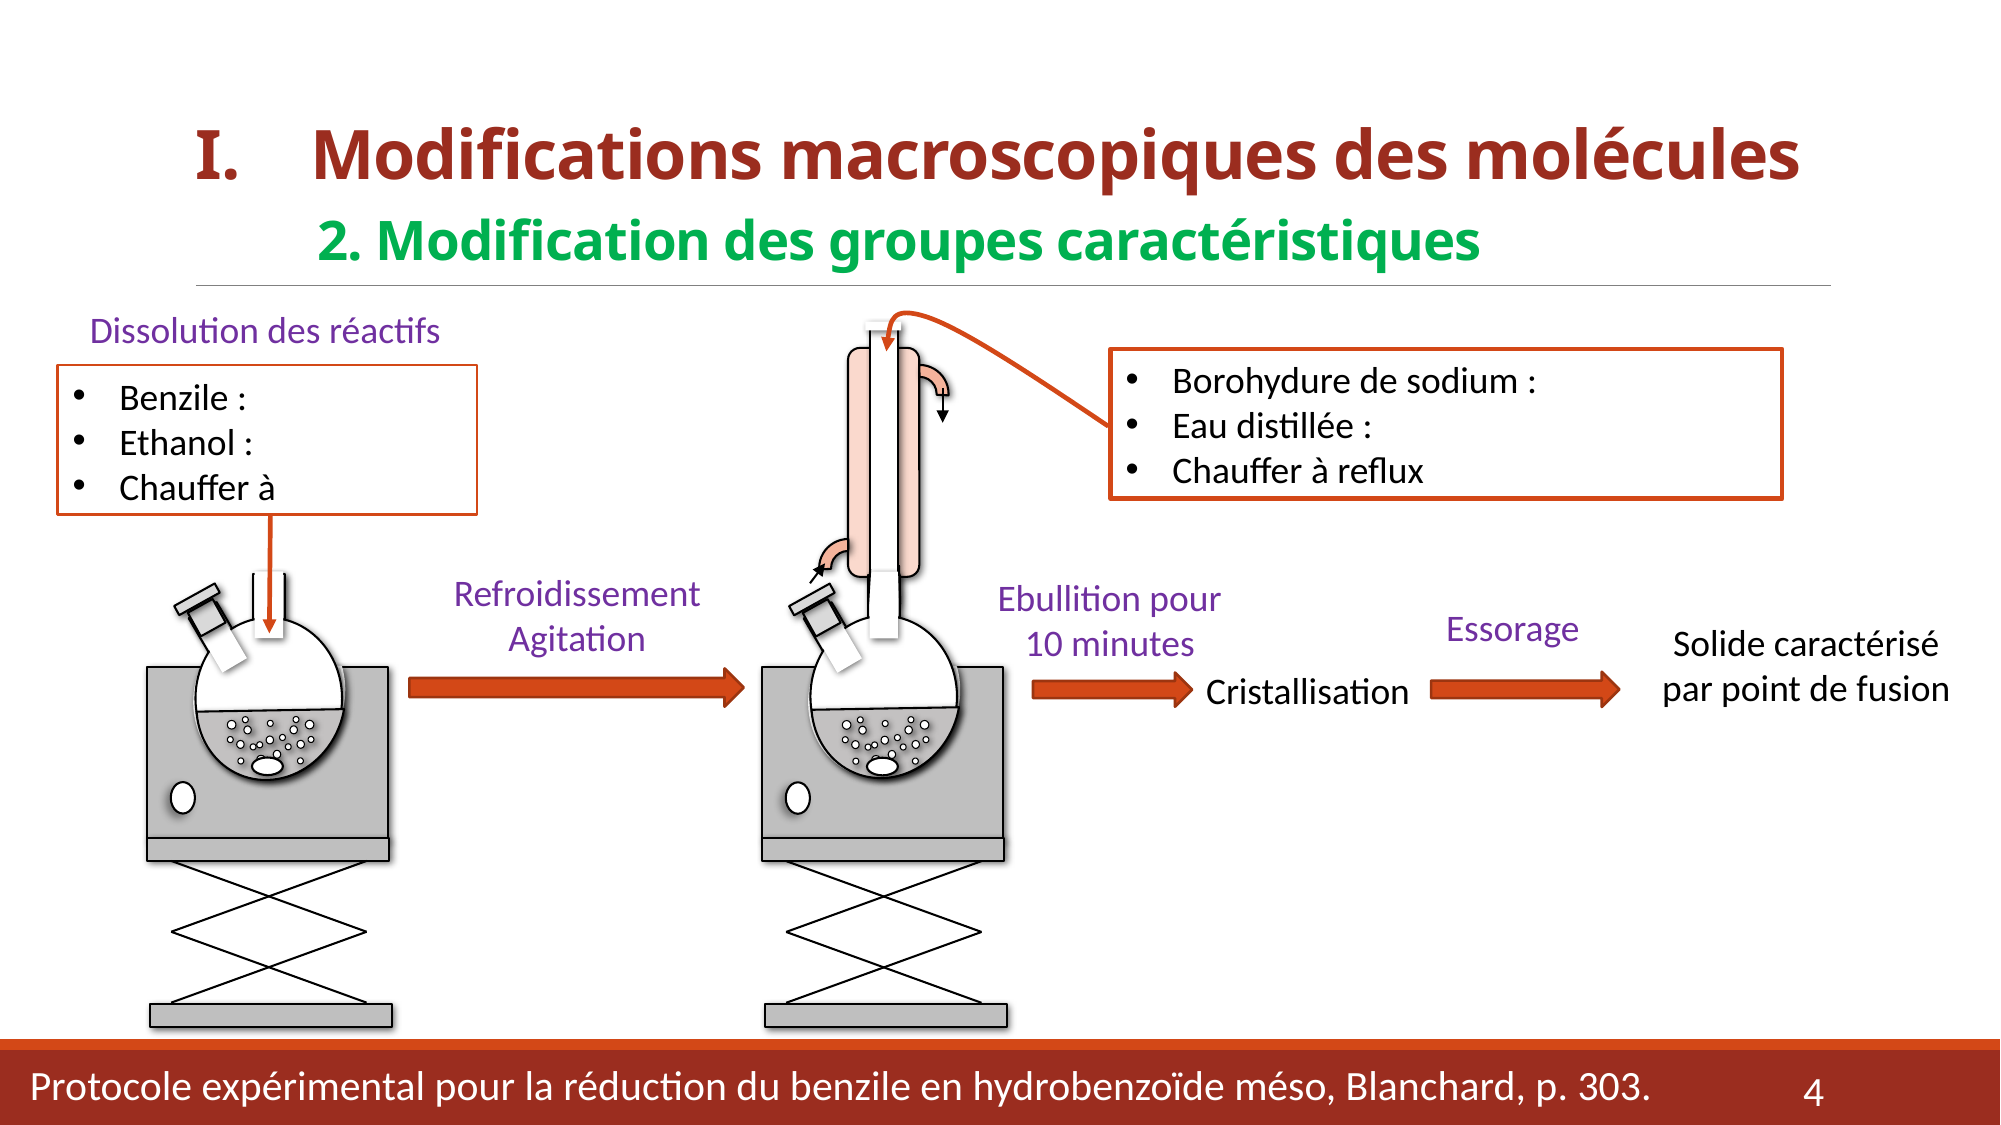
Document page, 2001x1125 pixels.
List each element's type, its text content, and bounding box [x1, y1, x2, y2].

text_box [892, 311, 934, 318]
text_box Essorage [1431, 596, 1600, 657]
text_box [146, 836, 393, 1028]
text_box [809, 321, 950, 568]
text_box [867, 568, 871, 605]
text_box Refroidissement Agitation [426, 562, 729, 667]
text_box [957, 328, 1110, 428]
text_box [180, 571, 345, 782]
text_box [408, 667, 745, 708]
text_box [1031, 671, 1191, 708]
text_box Cristallisation [1191, 659, 1433, 720]
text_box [795, 571, 960, 780]
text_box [761, 613, 1004, 836]
text_box Ebullition pour 10 minutes [979, 566, 1240, 672]
text_box Dissolution des réactifs [61, 298, 469, 359]
text_box Modifications macroscopiques des molécules 2. Modification des groupes caractéristiques [179, 46, 1830, 285]
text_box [146, 613, 389, 836]
text_box Protocole expérimental pour la réduction du benzile en hydrobenzoïde méso, Blanchard, p. 303. [0, 1056, 2000, 1125]
text_box [1429, 670, 1621, 709]
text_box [761, 837, 1008, 1028]
